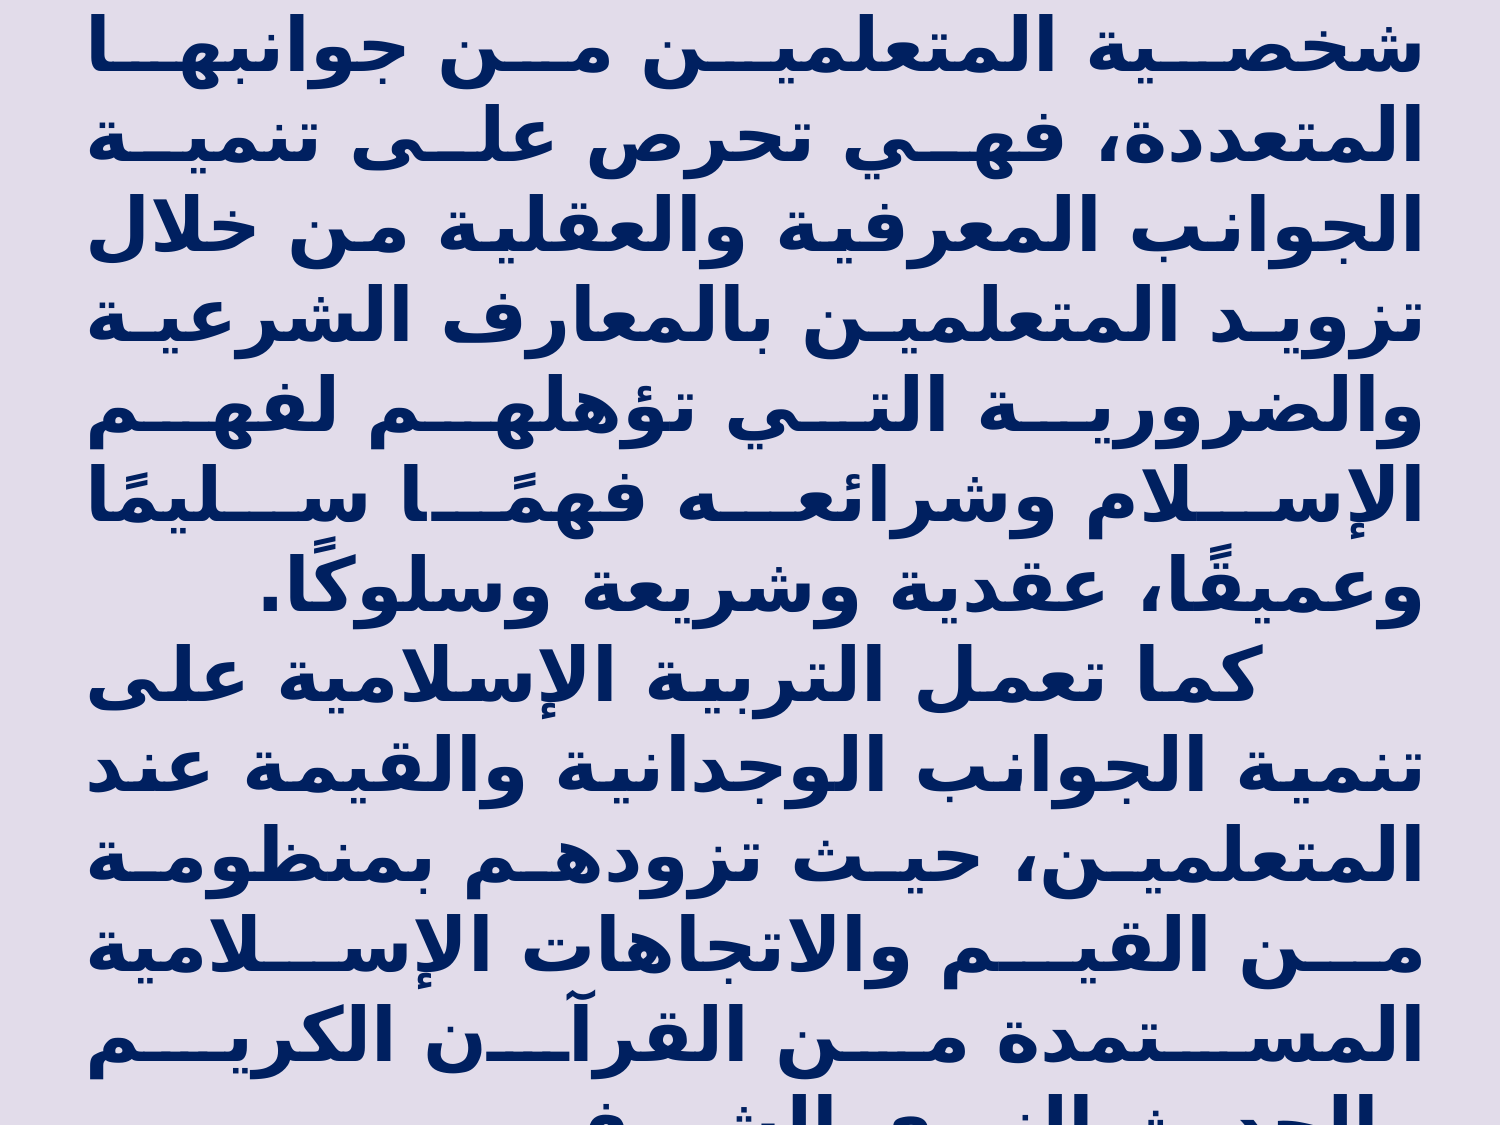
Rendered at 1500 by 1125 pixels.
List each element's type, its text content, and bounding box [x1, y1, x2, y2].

text_box تقويم أداء الطلبة في التربية الإسلامية: تُعني التربية الإسلامية بتنمية شخصية المتعلمين من جوانبها المتعددة، فهي تحرص على تنمية الجوانب المعرفية والعقلية من خلال تزويد المتعلمين بالمعارف الشرعية والضرورية التي تؤهلهم لفهم الإسلام وشرائعه فهمًا سليمًا وعميقًا، عقدية وشريعة وسلوكًا. كما تعمل التربية الإسلامية على تنمية الجوانب الوجدانية والقيمة عند المتعلمين، حيث تزودهم بمنظومة من القيم والاتجاهات الإسلامية المستمدة من القرآن الكريم والحديث النبوي الشريف. [70, 0, 1442, 1125]
